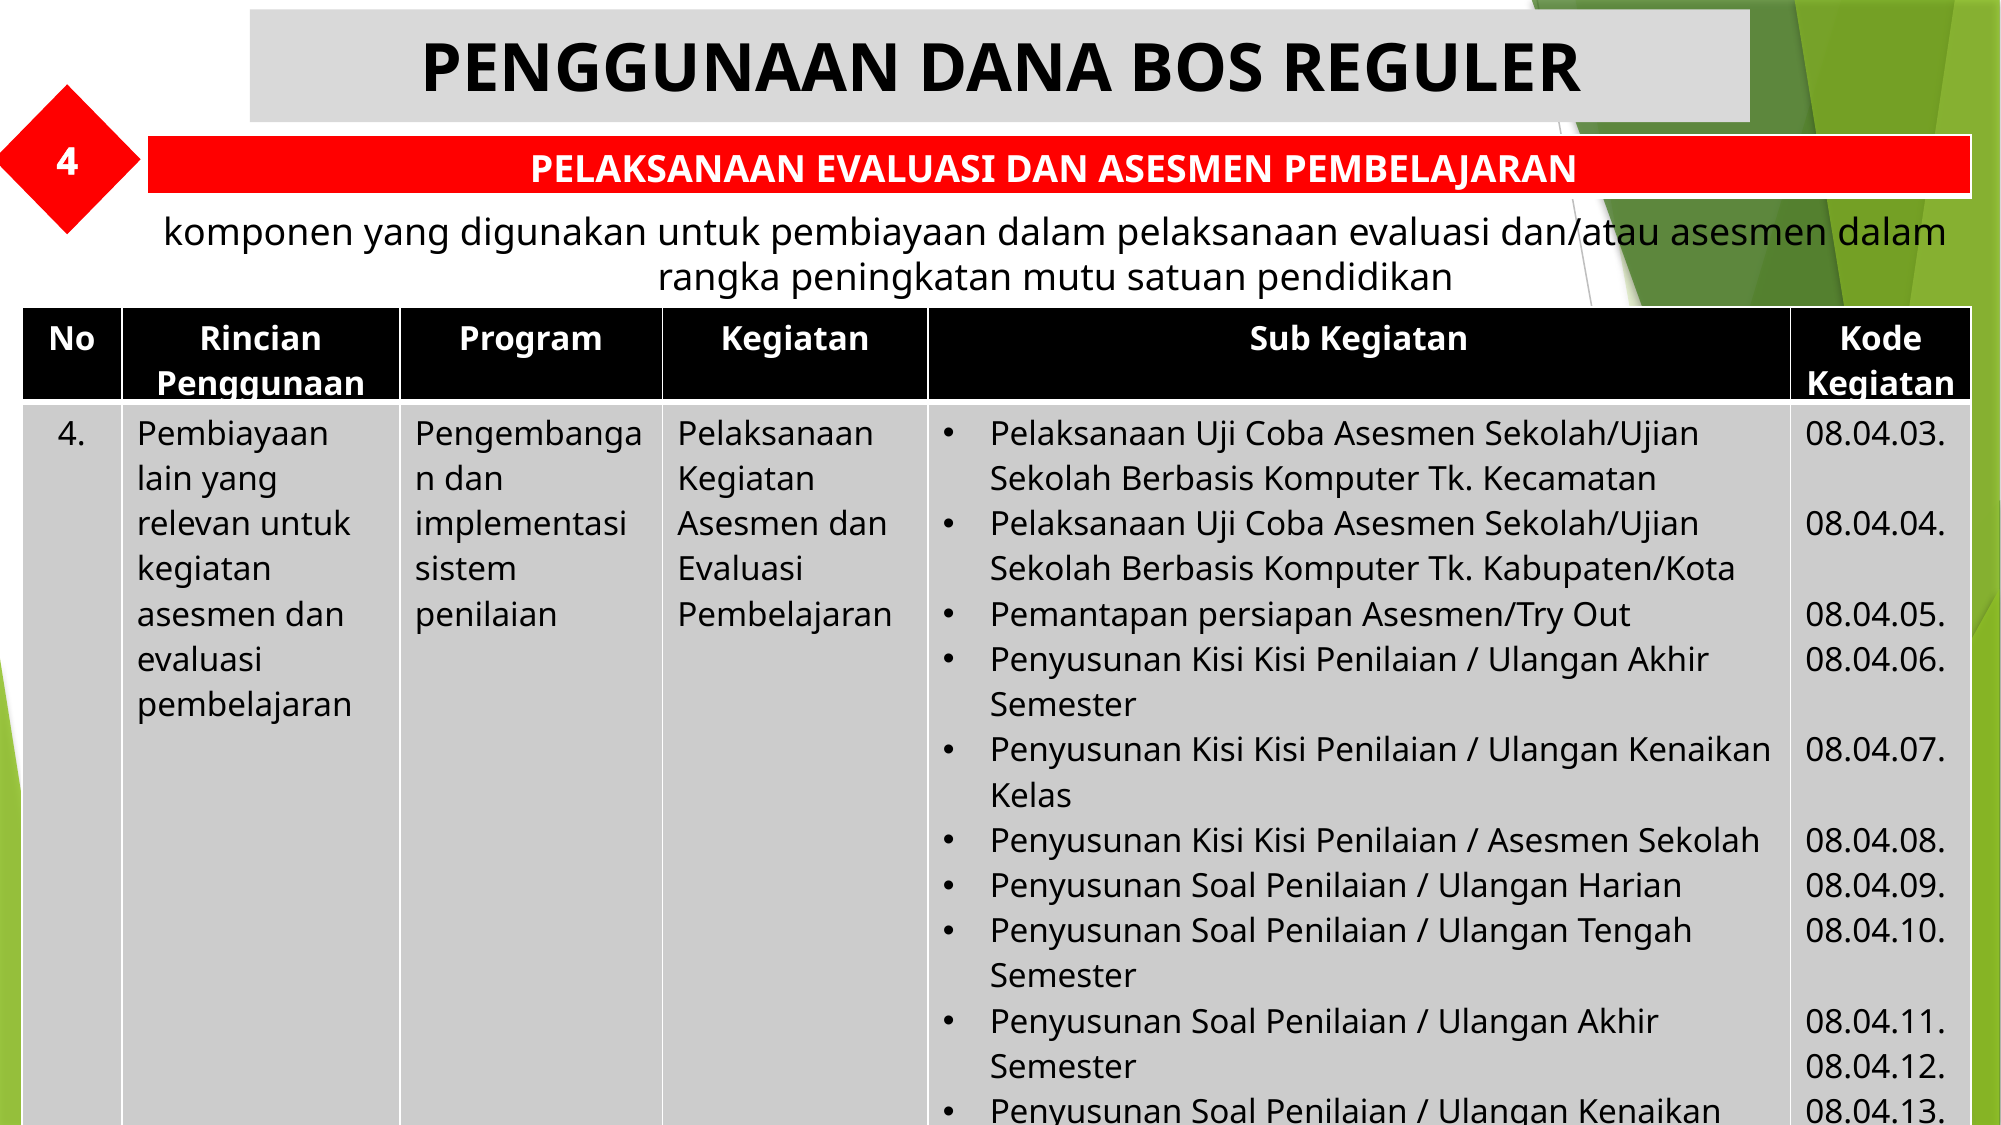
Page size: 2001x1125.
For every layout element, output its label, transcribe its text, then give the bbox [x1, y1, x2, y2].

table_cell Pengembangan dan implementasi sistem penilaian [401, 405, 662, 1125]
text_box PENGGUNAAN DANA BOS REGULER [252, 17, 1750, 113]
table_header Program [401, 308, 662, 399]
table_cell 08.04.03. 08.04.04. 08.04.05. 08.04.06. 08.04.07. 08.04.08. 08.04.09. 08.04.10. 08.04.11. 08.04.12. 08.04.13. [1791, 405, 1970, 1125]
text_box [248, 8, 1751, 124]
table_cell Pembiayaan lain yang relevan untuk kegiatan asesmen dan evaluasi pembelajaran [123, 405, 399, 1125]
text_box komponen yang digunakan untuk pembiayaan dalam pelaksanaan evaluasi dan/atau asesmen dalam rangka peningkatan mutu satuan pendidikan [140, 200, 1972, 306]
text_box 4 [0, 82, 142, 236]
table_header No [23, 308, 121, 399]
table_cell Pelaksanaan Kegiatan Asesmen dan Evaluasi Pembelajaran [663, 405, 927, 1125]
table_header Kegiatan [663, 308, 927, 399]
table_header Sub Kegiatan [929, 308, 1790, 399]
table_header Kode Kegiatan [1791, 308, 1970, 399]
table_header Rincian Penggunaan [123, 308, 399, 399]
table_cell 4. [23, 405, 121, 1125]
table_header PELAKSANAAN EVALUASI DAN ASESMEN PEMBELAJARAN [148, 136, 1970, 193]
table_cell Pelaksanaan Uji Coba Asesmen Sekolah/Ujian Sekolah Berbasis Komputer Tk. Kecamatan Pelaksanaan Uji Coba Asesmen Sekolah/Ujian Sekolah Berbasis Komputer Tk. Kabupaten/Kota Pemantapan persiapan Asesmen/Try Out Penyusunan Kisi Kisi Penilaian / Ulangan Akhir Semester Penyusunan Kisi Kisi Penilaian / Ulangan Kenaikan Kelas Penyusunan Kisi Kisi Penilaian / Asesmen Sekolah Penyusunan Soal Penilaian / Ulangan Harian Penyusunan Soal Penilaian / Ulangan Tengah Semester Penyusunan Soal Penilaian / Ulangan Akhir Semester Penyusunan Soal Penilaian / Ulangan Kenaikan Kelas Penyusunan Soal Penilaian / Asesmen Sekolah [929, 405, 1790, 1125]
